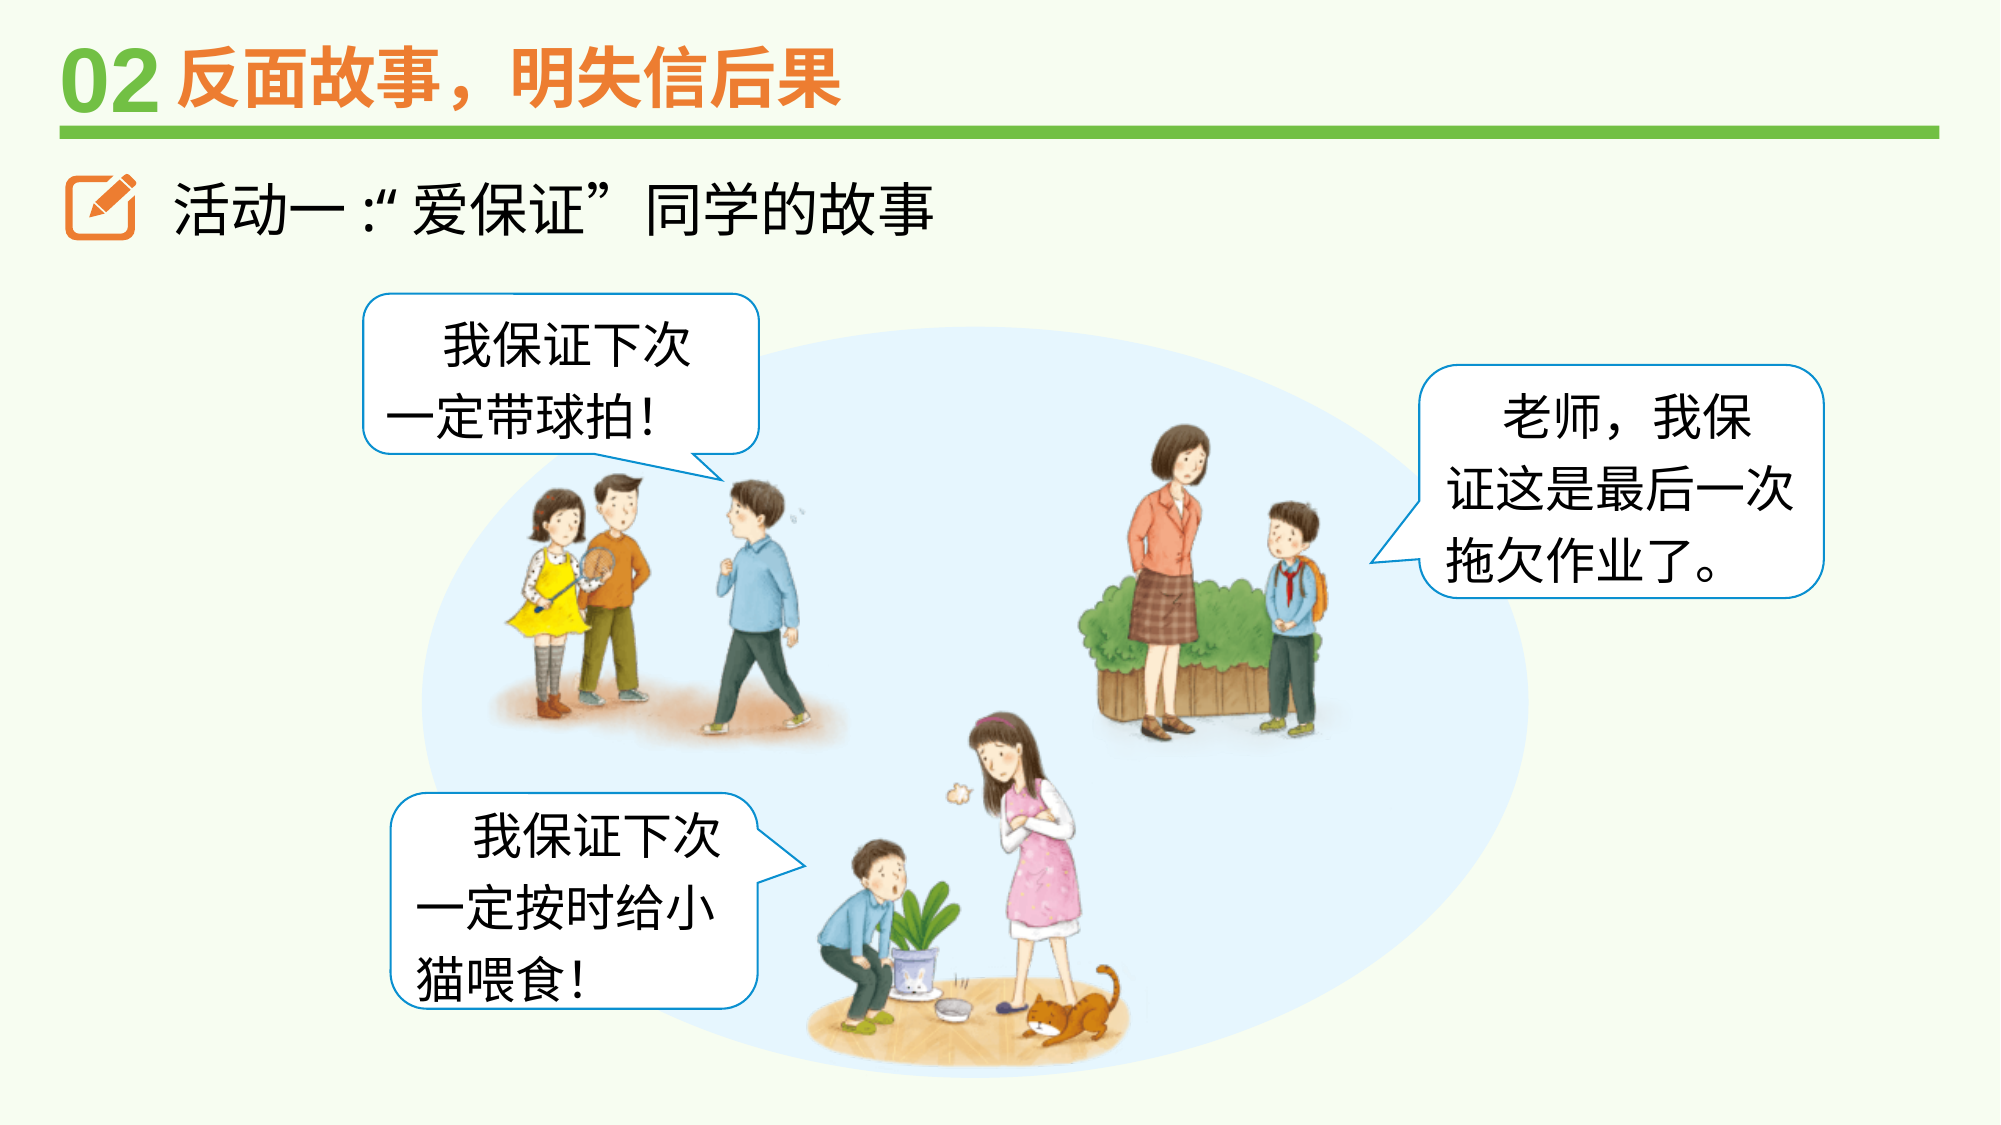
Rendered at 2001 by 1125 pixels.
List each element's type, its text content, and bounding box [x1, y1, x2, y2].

text_box [65, 175, 135, 241]
text_box 活动一:“爱保证”同学的故事 [157, 165, 1000, 250]
text_box 反面故事，明失信后果 [161, 28, 1002, 123]
text_box [59, 125, 1940, 140]
text_box [89, 173, 137, 218]
text_box 02 [59, 24, 161, 125]
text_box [363, 293, 1824, 1078]
